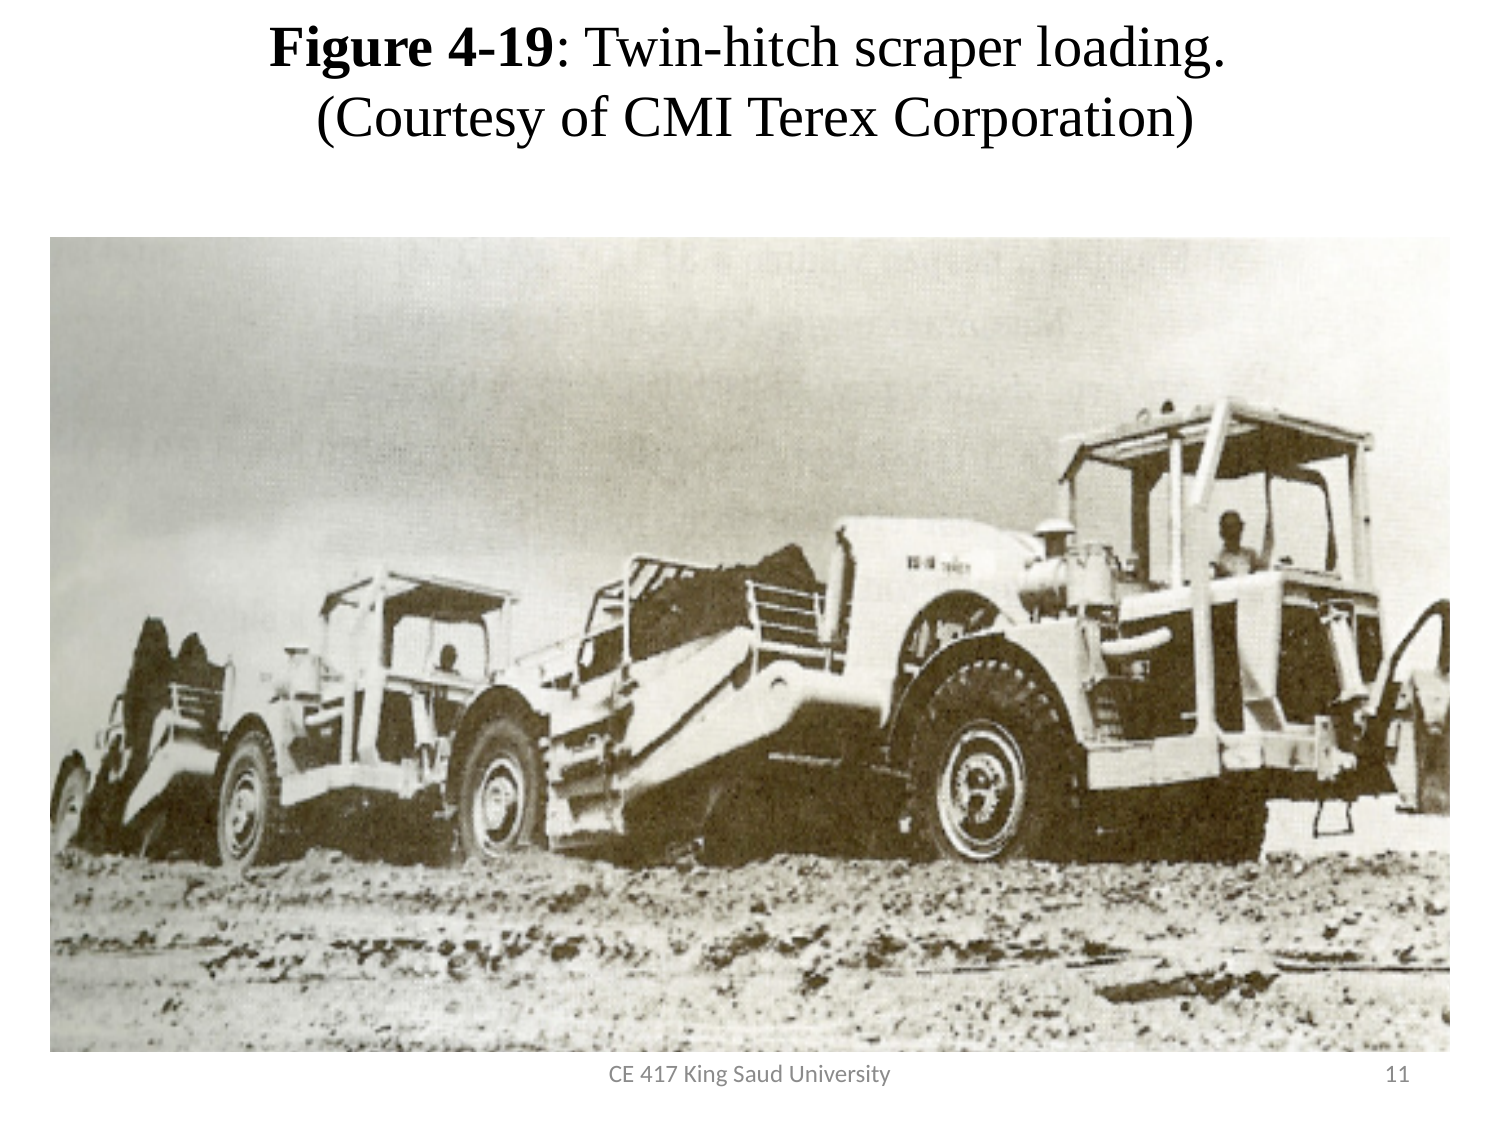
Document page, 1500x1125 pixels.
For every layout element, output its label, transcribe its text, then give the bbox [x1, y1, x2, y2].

footer CE 417 King Saud University [512, 1060, 988, 1103]
picture [49, 237, 1451, 1052]
slide_number 11 [1074, 1060, 1425, 1103]
text_box Figure 4-19: Twin-hitch scraper loading. (Courtesy of CMI Terex Corporation) [254, 0, 1257, 156]
